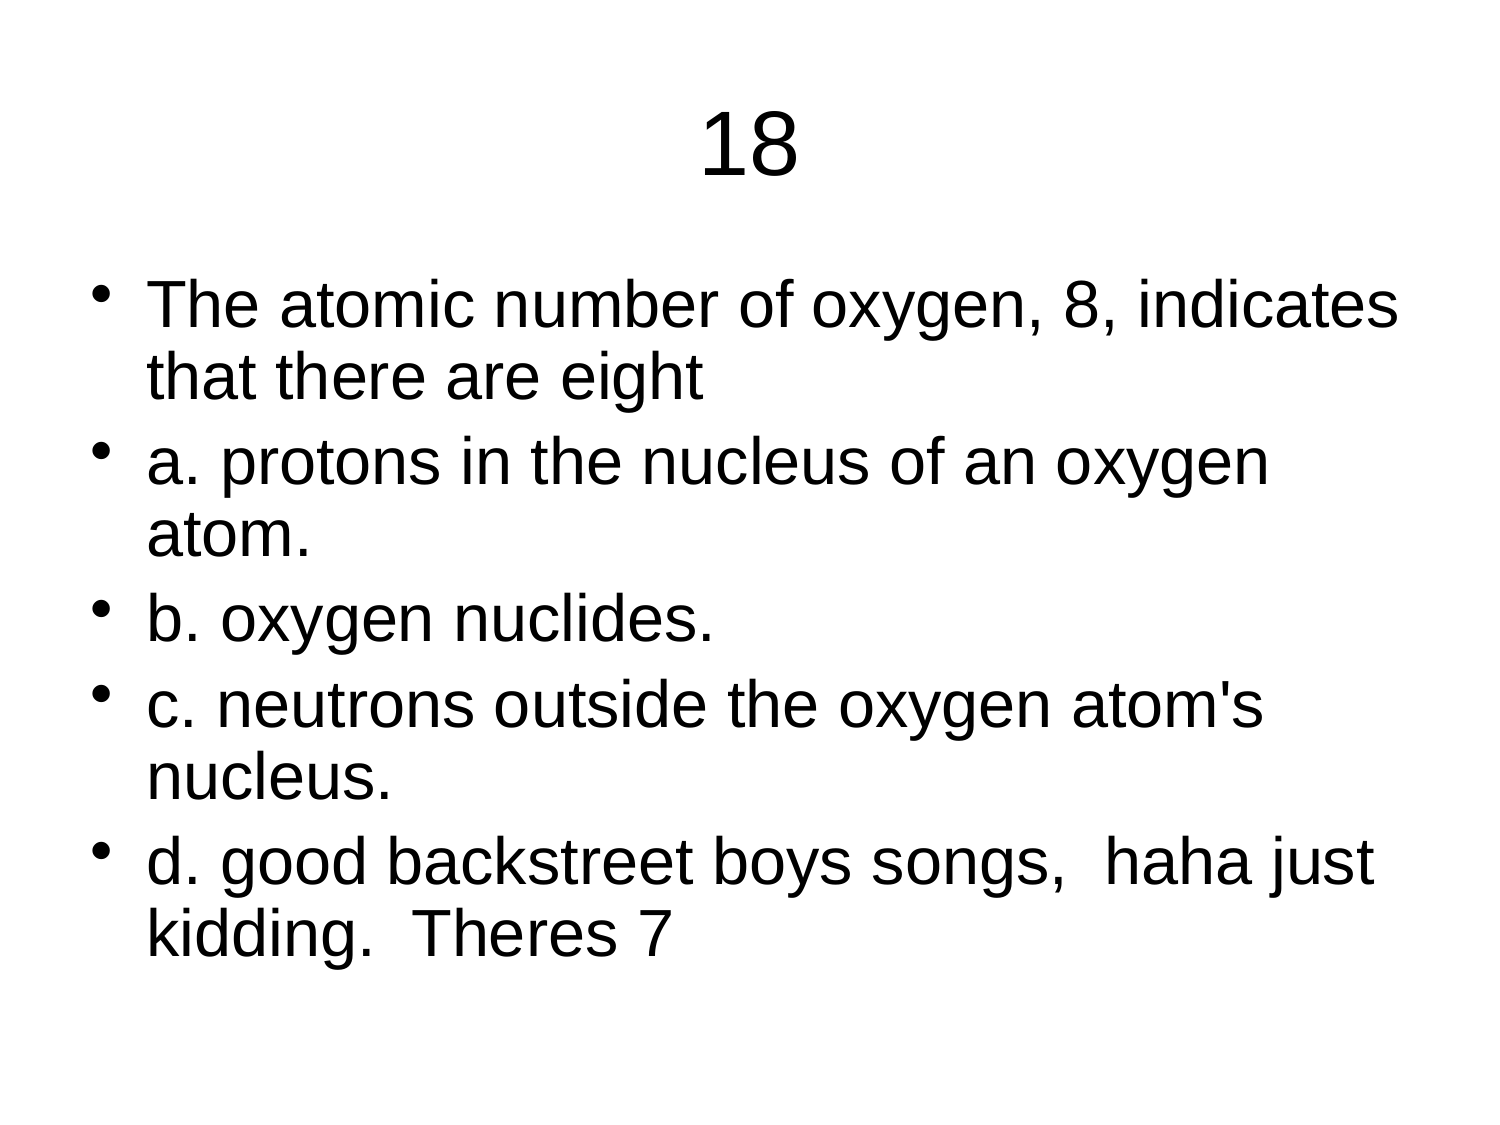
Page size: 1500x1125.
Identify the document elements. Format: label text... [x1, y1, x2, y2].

list The atomic number of oxygen, 8, indicates that there are eight a. protons in the nucleus of an oxygen atom. b. oxygen nuclides. c. neutrons outside the oxygen atom's nucleus. d. good backstreet boys songs, haha just kidding. Theres 7 [74, 262, 1426, 1006]
title 18 [74, 44, 1426, 233]
